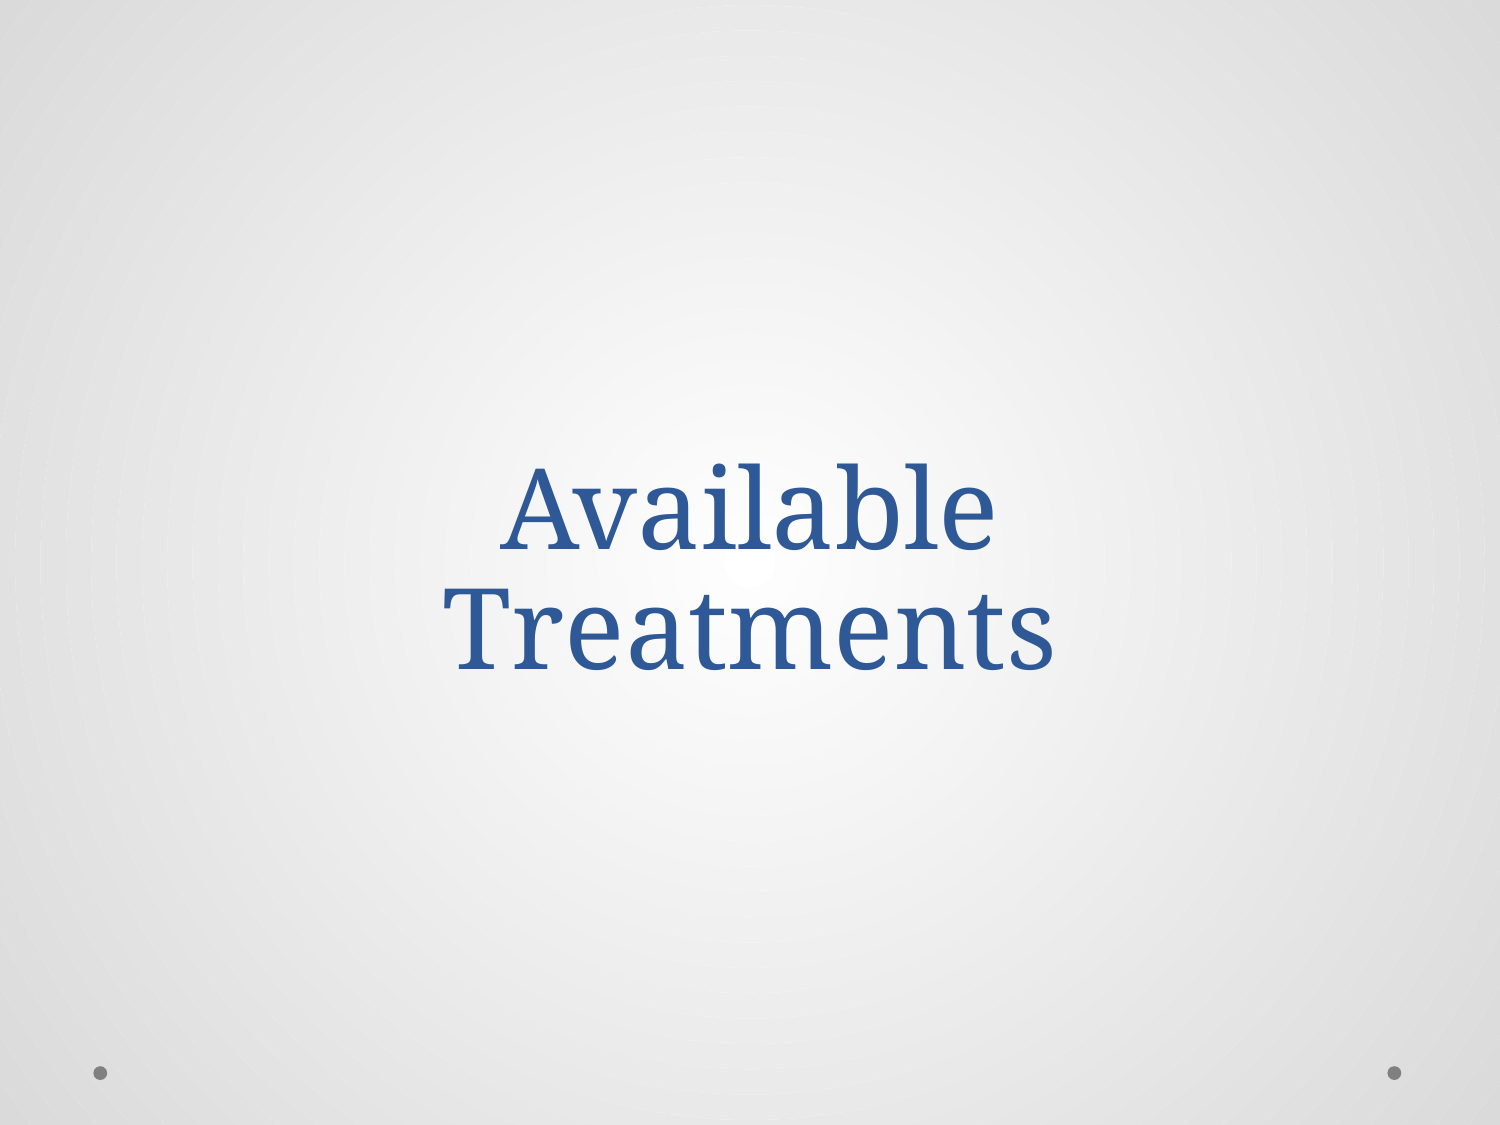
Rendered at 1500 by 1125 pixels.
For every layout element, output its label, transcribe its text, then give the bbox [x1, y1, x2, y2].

title Available Treatments [75, 437, 1425, 700]
